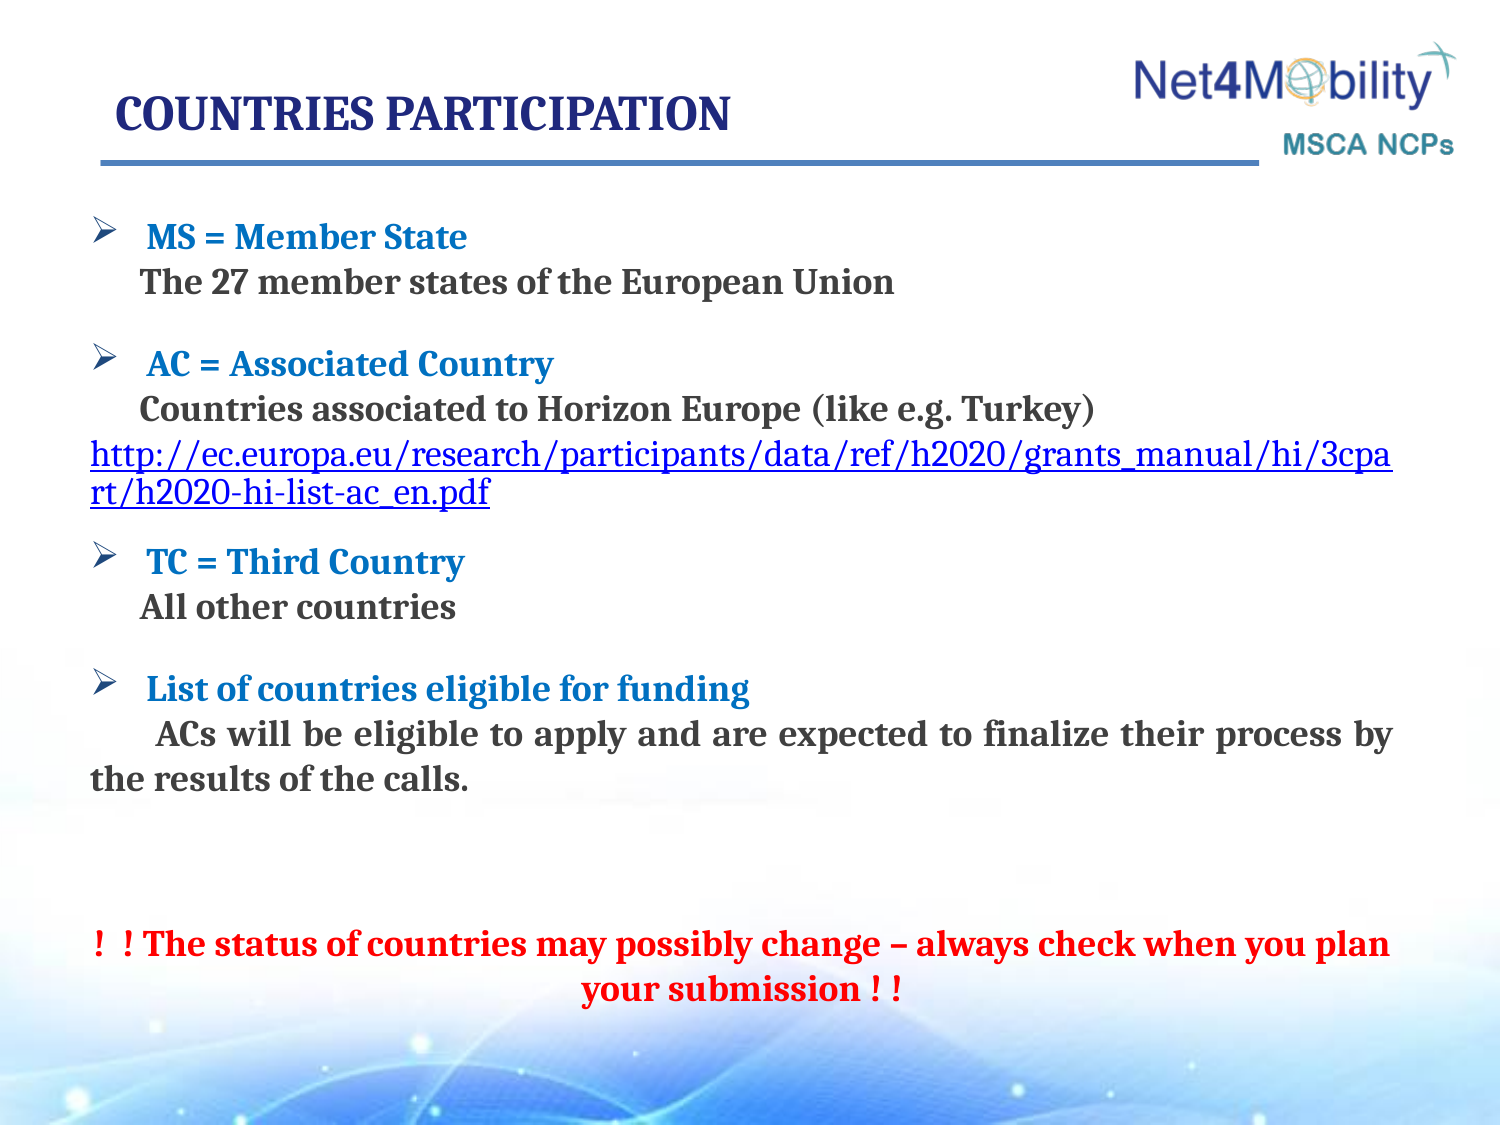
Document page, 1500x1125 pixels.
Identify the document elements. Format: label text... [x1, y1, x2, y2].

picture [0, 0, 1500, 1125]
title Countries participation [100, 54, 1118, 167]
list MS = Member State The 27 member states of the European Union AC = Associated Country Countries associated to Horizon Europe (like e.g. Turkey) http://ec.europa.eu/research/participants/data/ref/h2020/grants_manual/hi/3cpart/h2020-hi-list-ac_en.pdf TC = Third Country All other countries List of countries eligible for funding ACs will be eligible to apply and are expected to finalize their process by the results of the calls. ! ! The status of countries may possibly change – always check when you plan your submission ! ! [75, 204, 1410, 1012]
